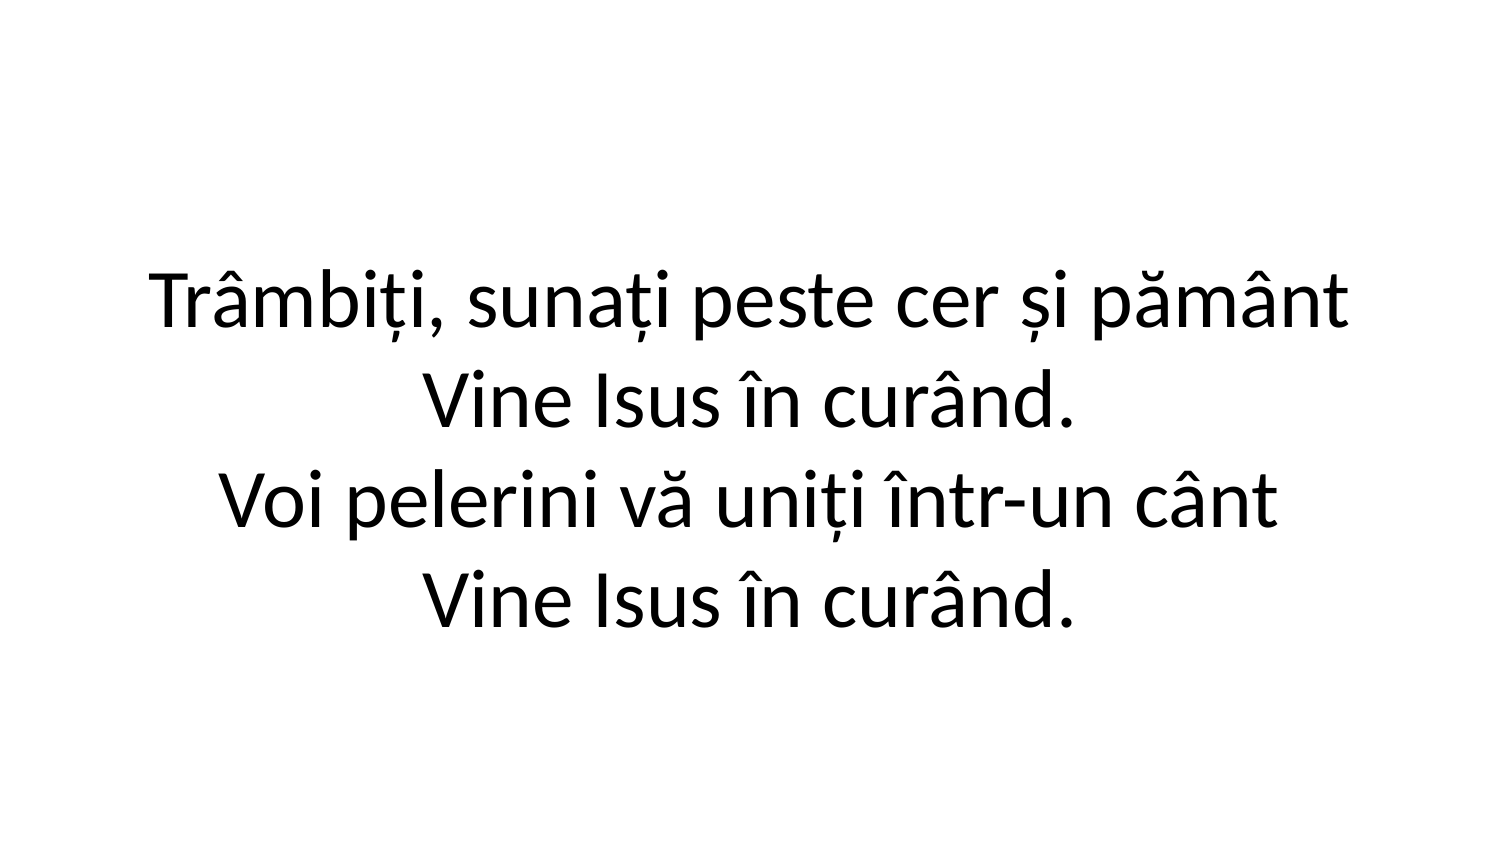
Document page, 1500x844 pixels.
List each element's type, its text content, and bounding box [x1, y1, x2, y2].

text_box Trâmbiți, sunați peste cer și pământ Vine Isus în curând. Voi pelerini vă uniți într-un cânt Vine Isus în curând. [133, 192, 1367, 652]
